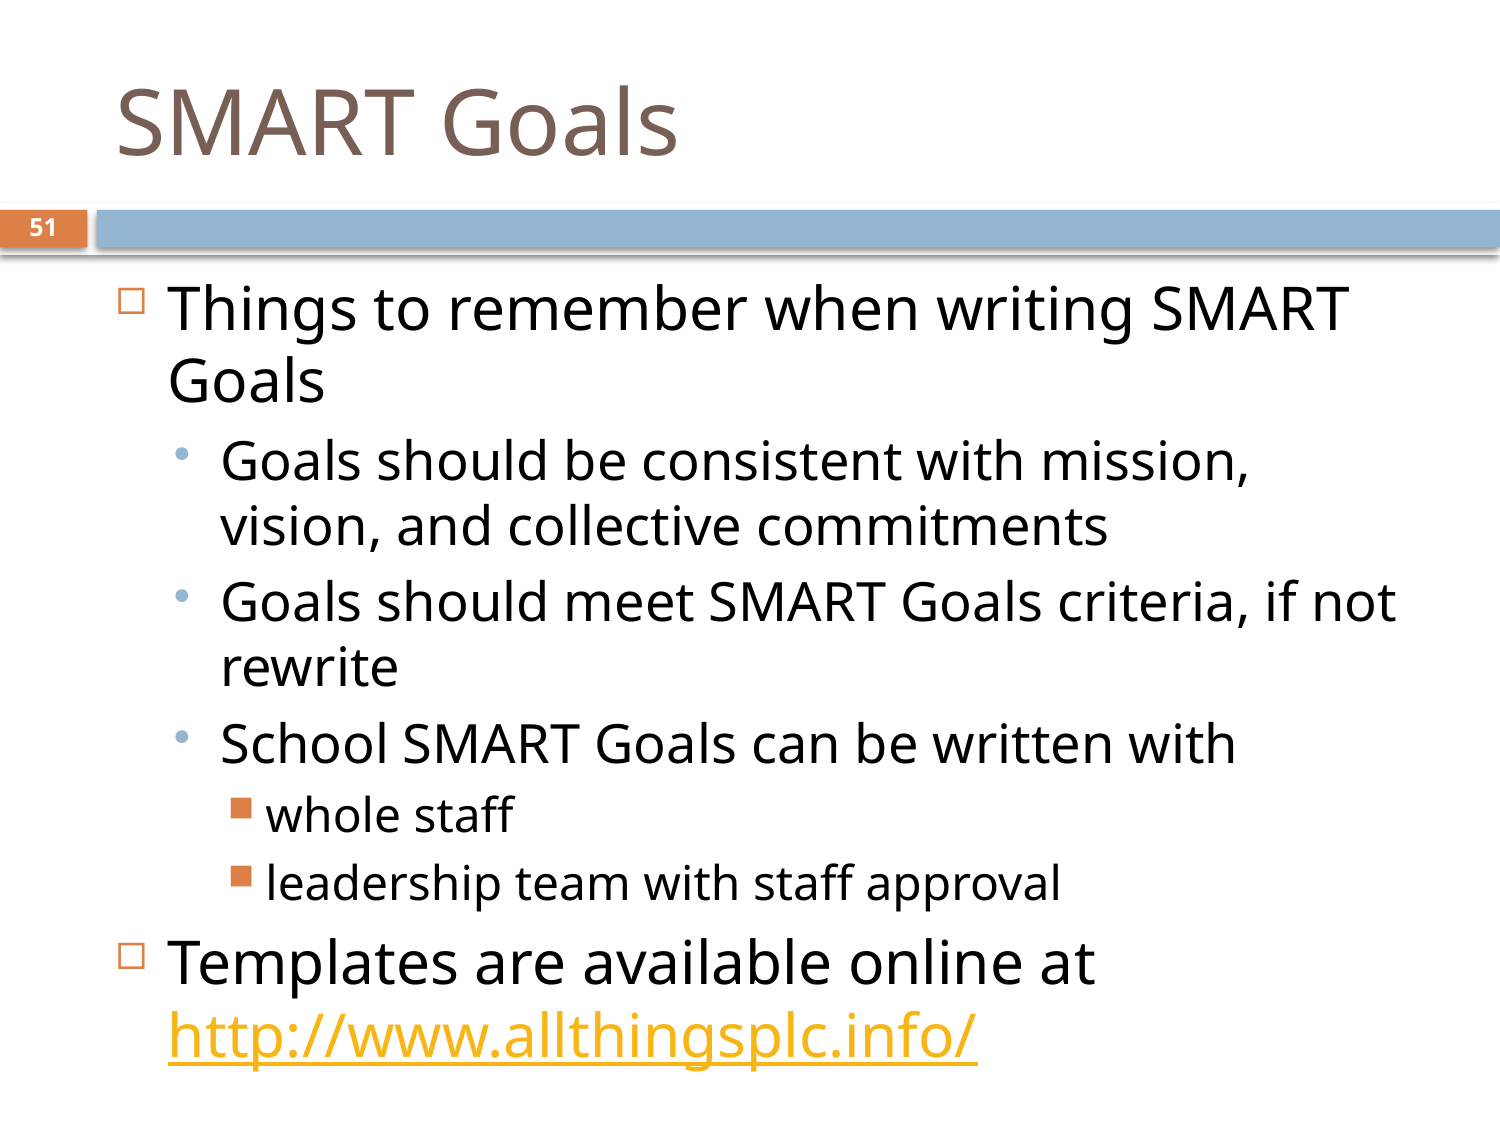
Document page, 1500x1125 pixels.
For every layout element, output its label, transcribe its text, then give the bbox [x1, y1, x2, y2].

title SMART Goals [100, 37, 1439, 201]
list Things to remember when writing SMART Goals Goals should be consistent with mission, vision, and collective commitments Goals should meet SMART Goals criteria, if not rewrite School SMART Goals can be written with whole staff leadership team with staff approval Templates are available online at http://www.allthingsplc.info/ [100, 262, 1439, 1001]
slide_number 51 [0, 208, 88, 249]
